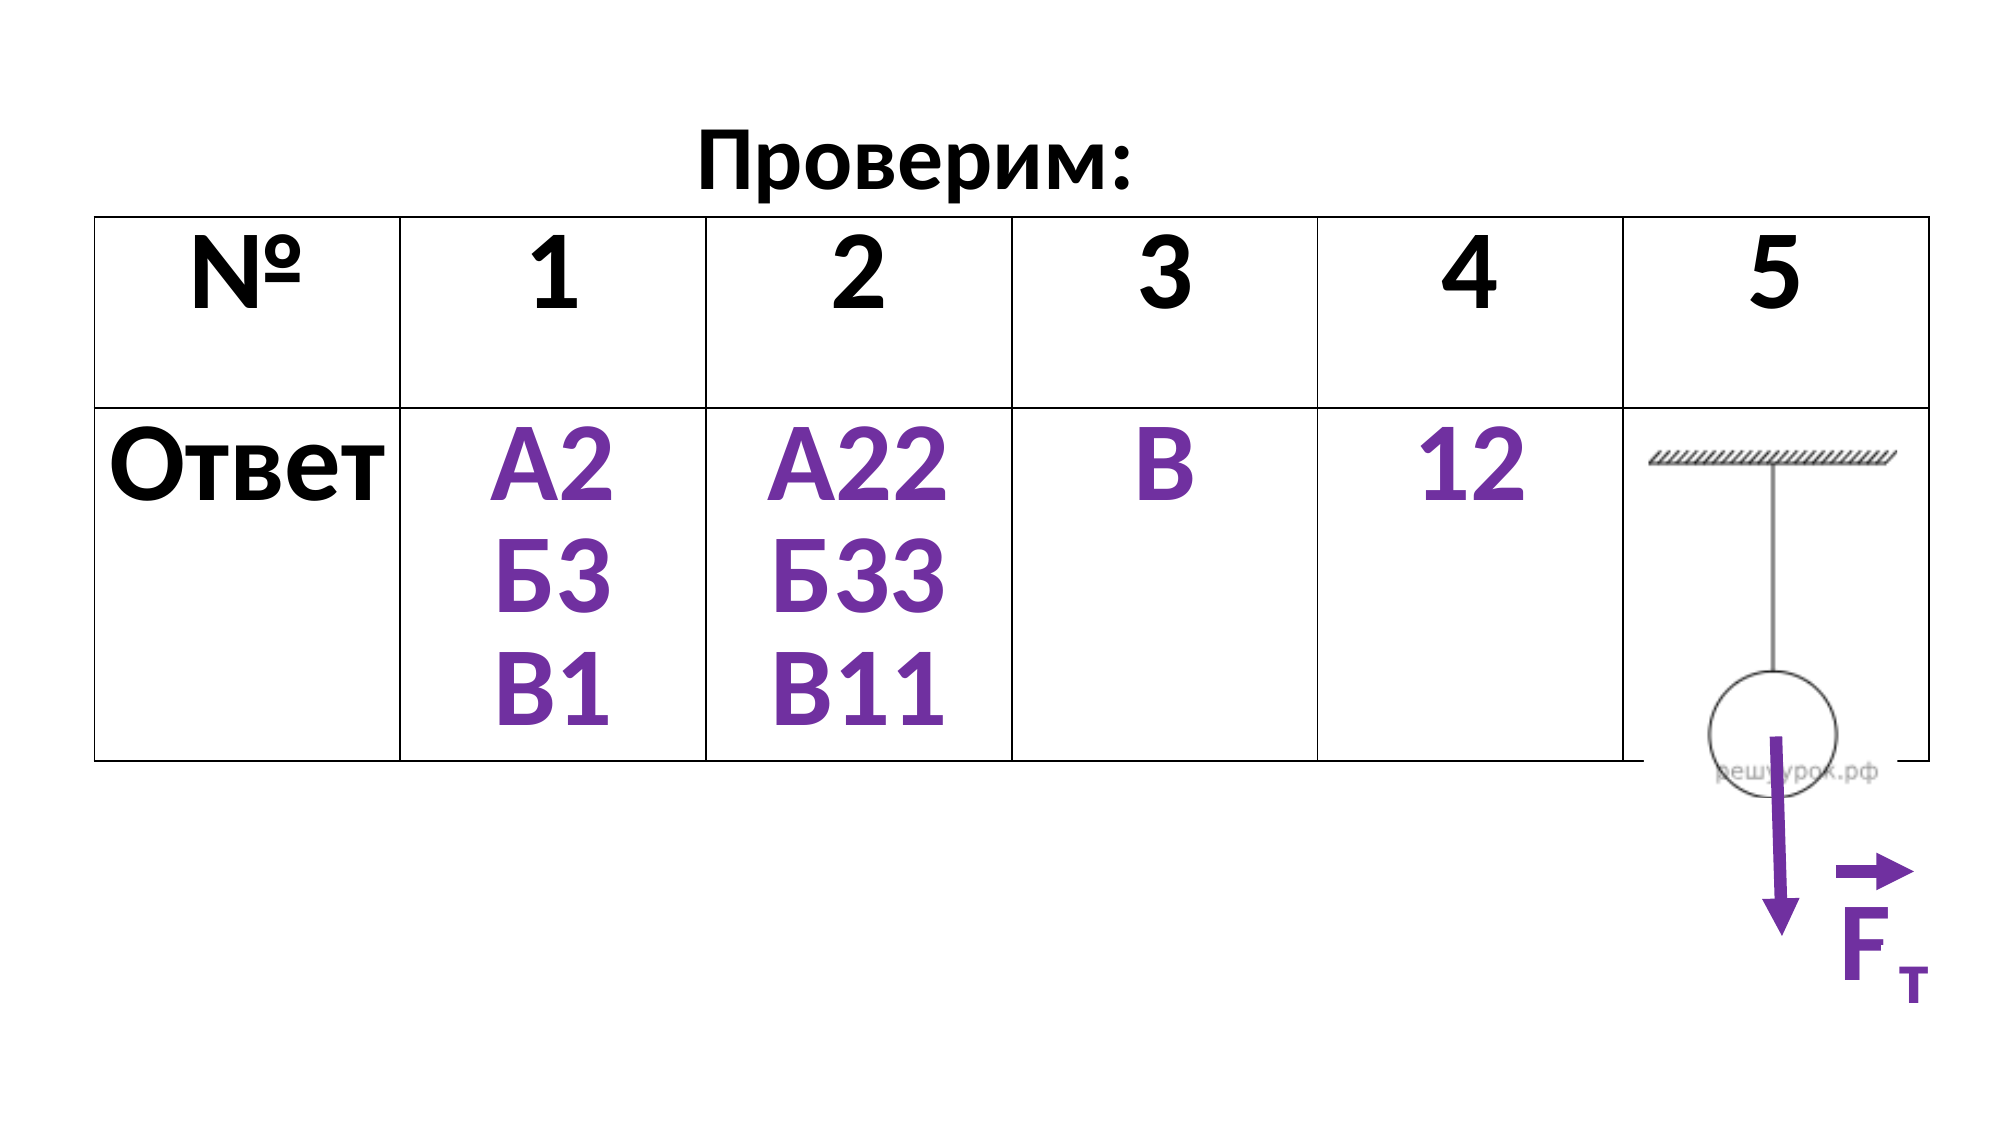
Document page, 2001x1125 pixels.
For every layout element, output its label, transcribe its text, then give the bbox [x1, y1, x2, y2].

table_header 5 [1624, 218, 1928, 407]
text_box F [1815, 870, 1915, 1001]
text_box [1775, 736, 1782, 936]
picture [1643, 415, 1898, 798]
table_cell А22 Б33 В11 [707, 409, 1011, 760]
table_cell А2 Б3 В1 [401, 409, 705, 760]
table_header 4 [1318, 218, 1622, 407]
table_cell 12 [1318, 409, 1622, 760]
table_header № [95, 218, 399, 407]
table_cell Ответ [95, 409, 399, 760]
table_header 2 [707, 218, 1011, 407]
text_box Проверим: [590, 99, 1241, 206]
text_box т [1881, 945, 1946, 1001]
table_header 1 [401, 218, 705, 407]
table_cell В [1013, 409, 1317, 760]
table_header 3 [1013, 218, 1317, 407]
table_cell [1624, 409, 1928, 760]
